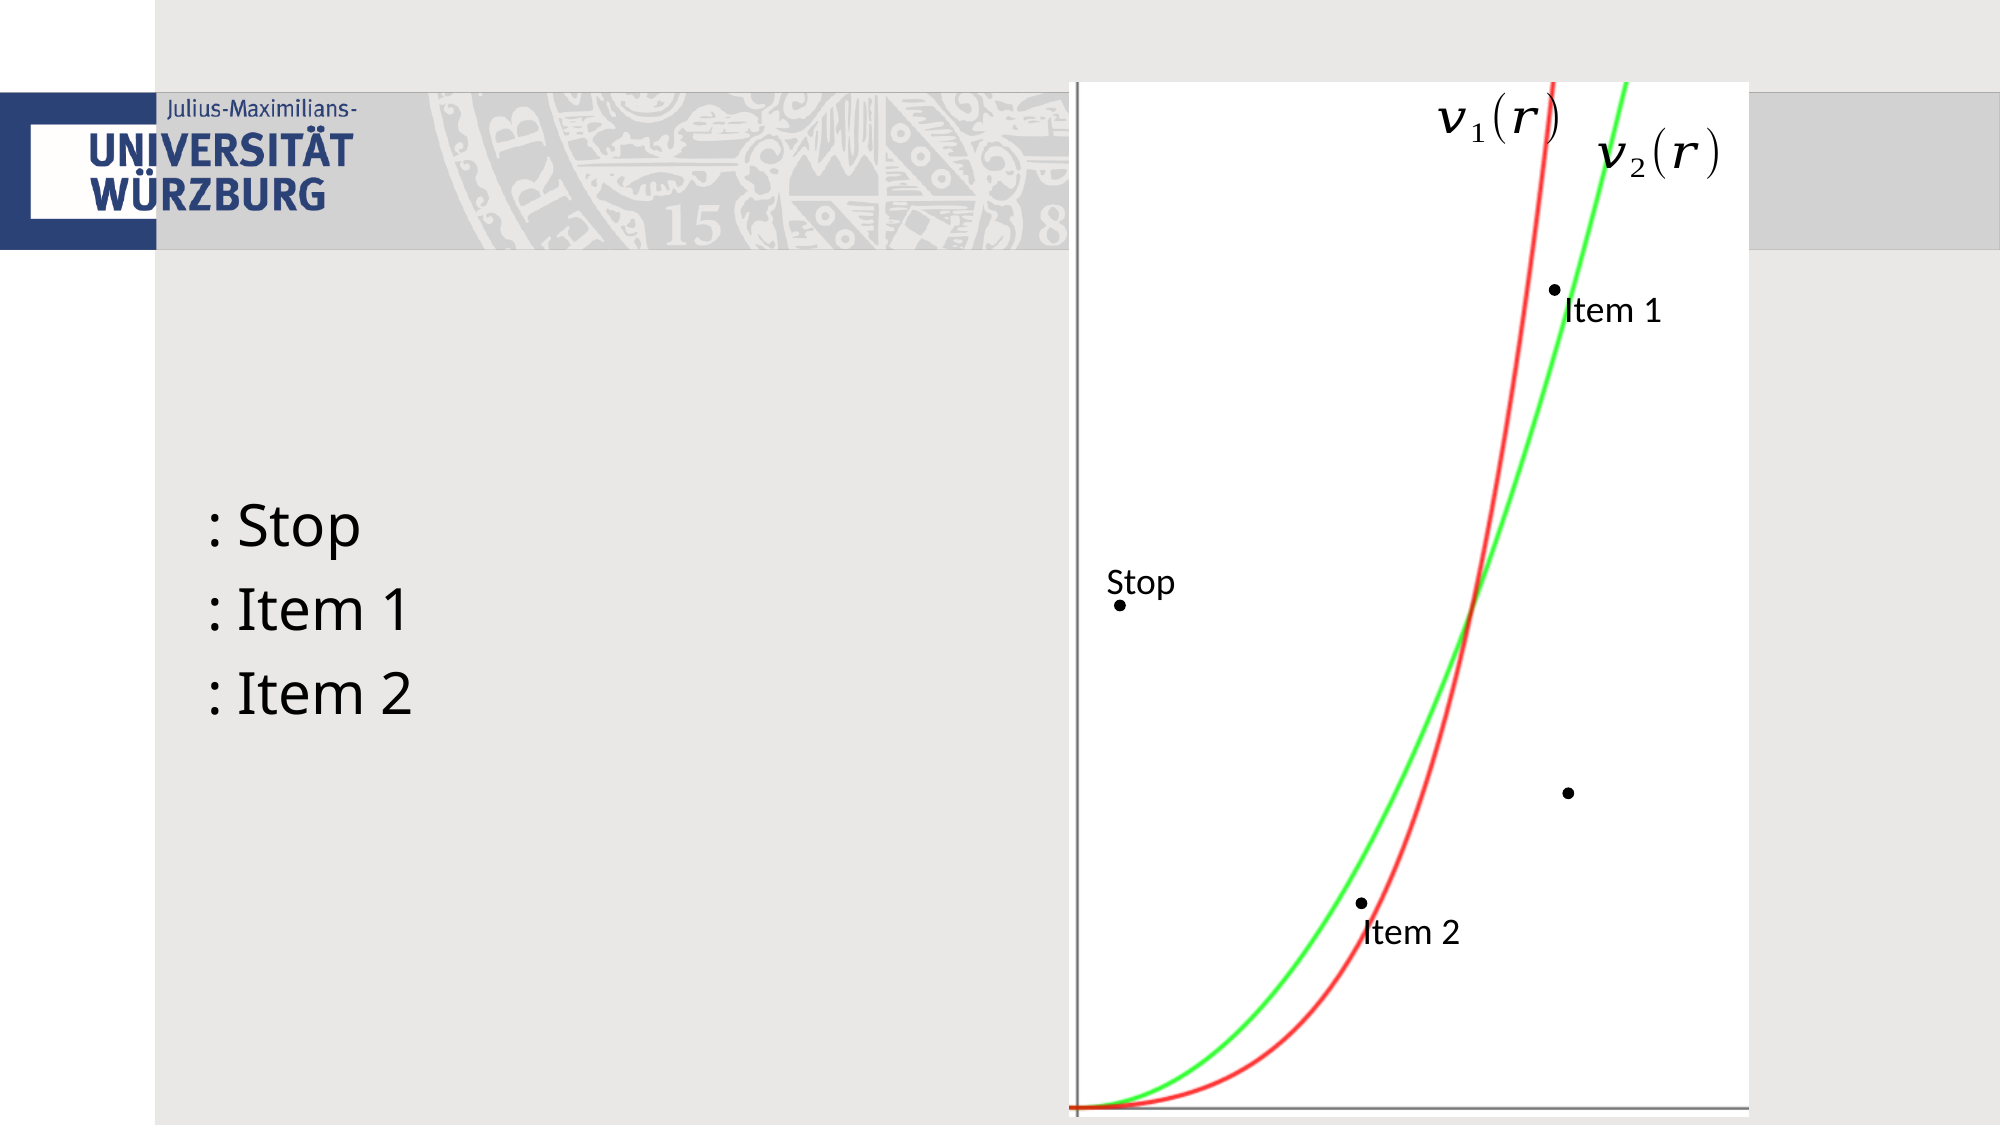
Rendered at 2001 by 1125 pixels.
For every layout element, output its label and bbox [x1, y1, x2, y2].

picture [1749, 92, 2000, 250]
picture [0, 92, 1069, 250]
list [1069, 82, 1749, 1117]
